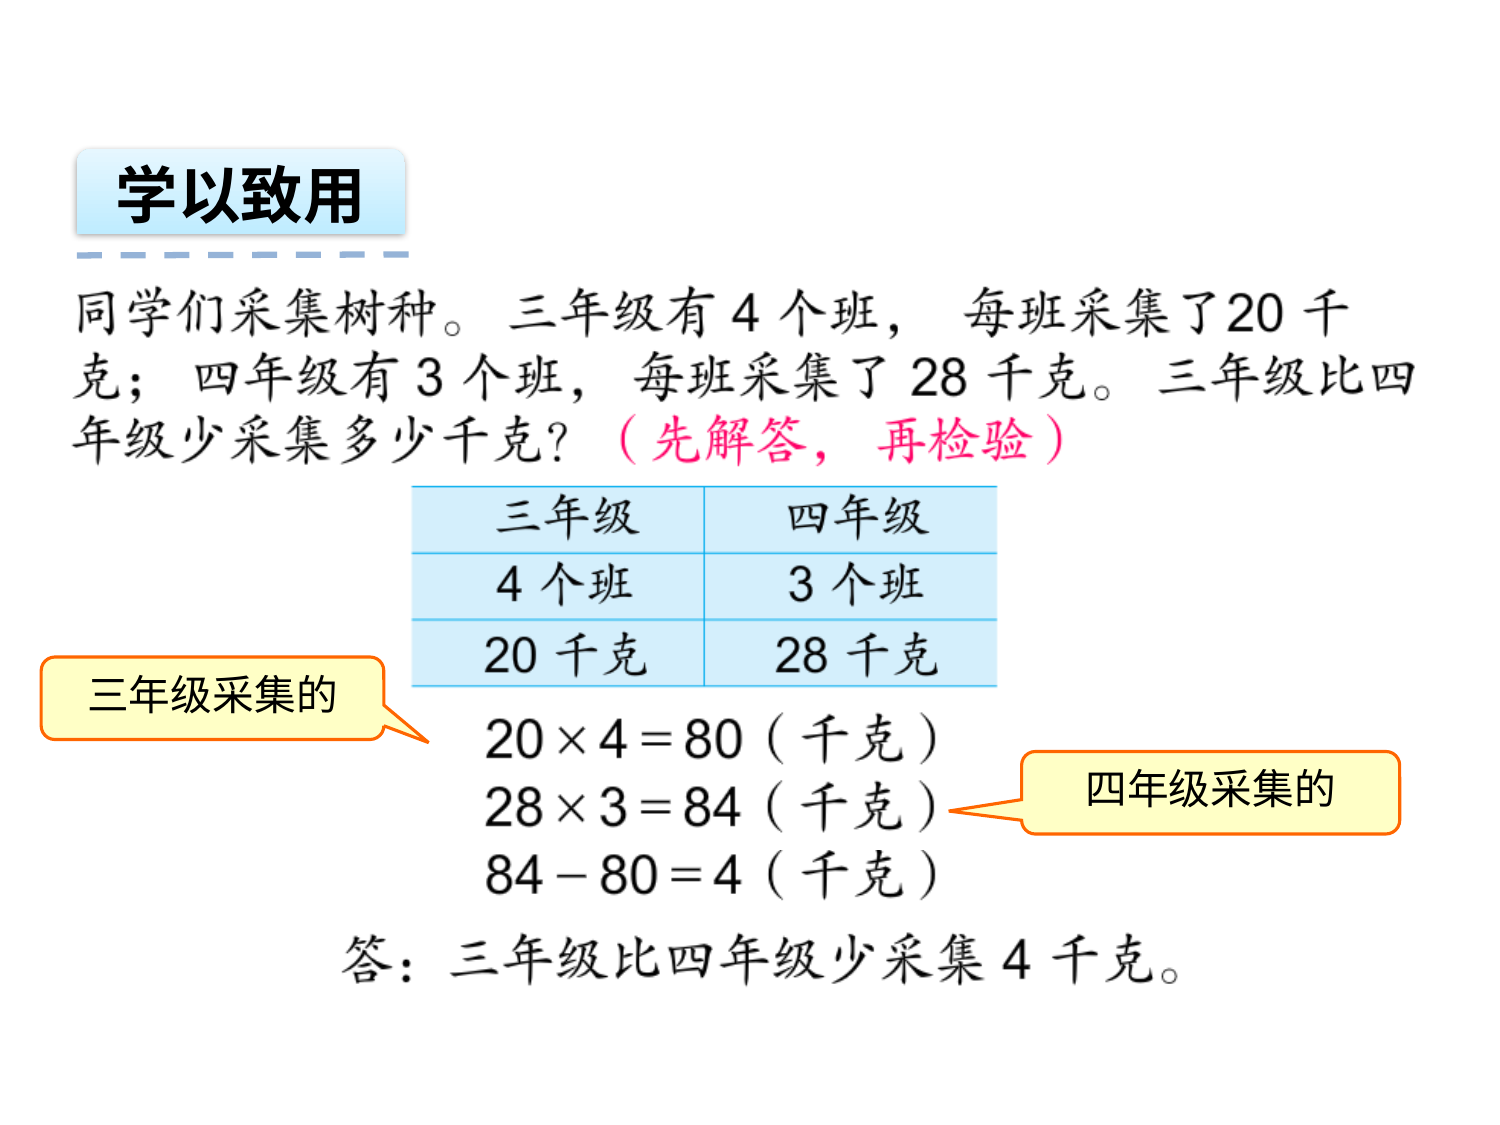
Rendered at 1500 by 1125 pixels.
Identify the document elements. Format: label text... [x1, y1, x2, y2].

picture [480, 778, 942, 839]
picture [407, 479, 999, 691]
text_box 四年级采集的 [948, 751, 1400, 835]
picture [64, 278, 1424, 471]
picture [336, 928, 1187, 992]
text_box 学以致用 [76, 148, 406, 235]
picture [485, 849, 940, 906]
picture [479, 708, 940, 775]
text_box 三年级采集的 [41, 656, 429, 743]
